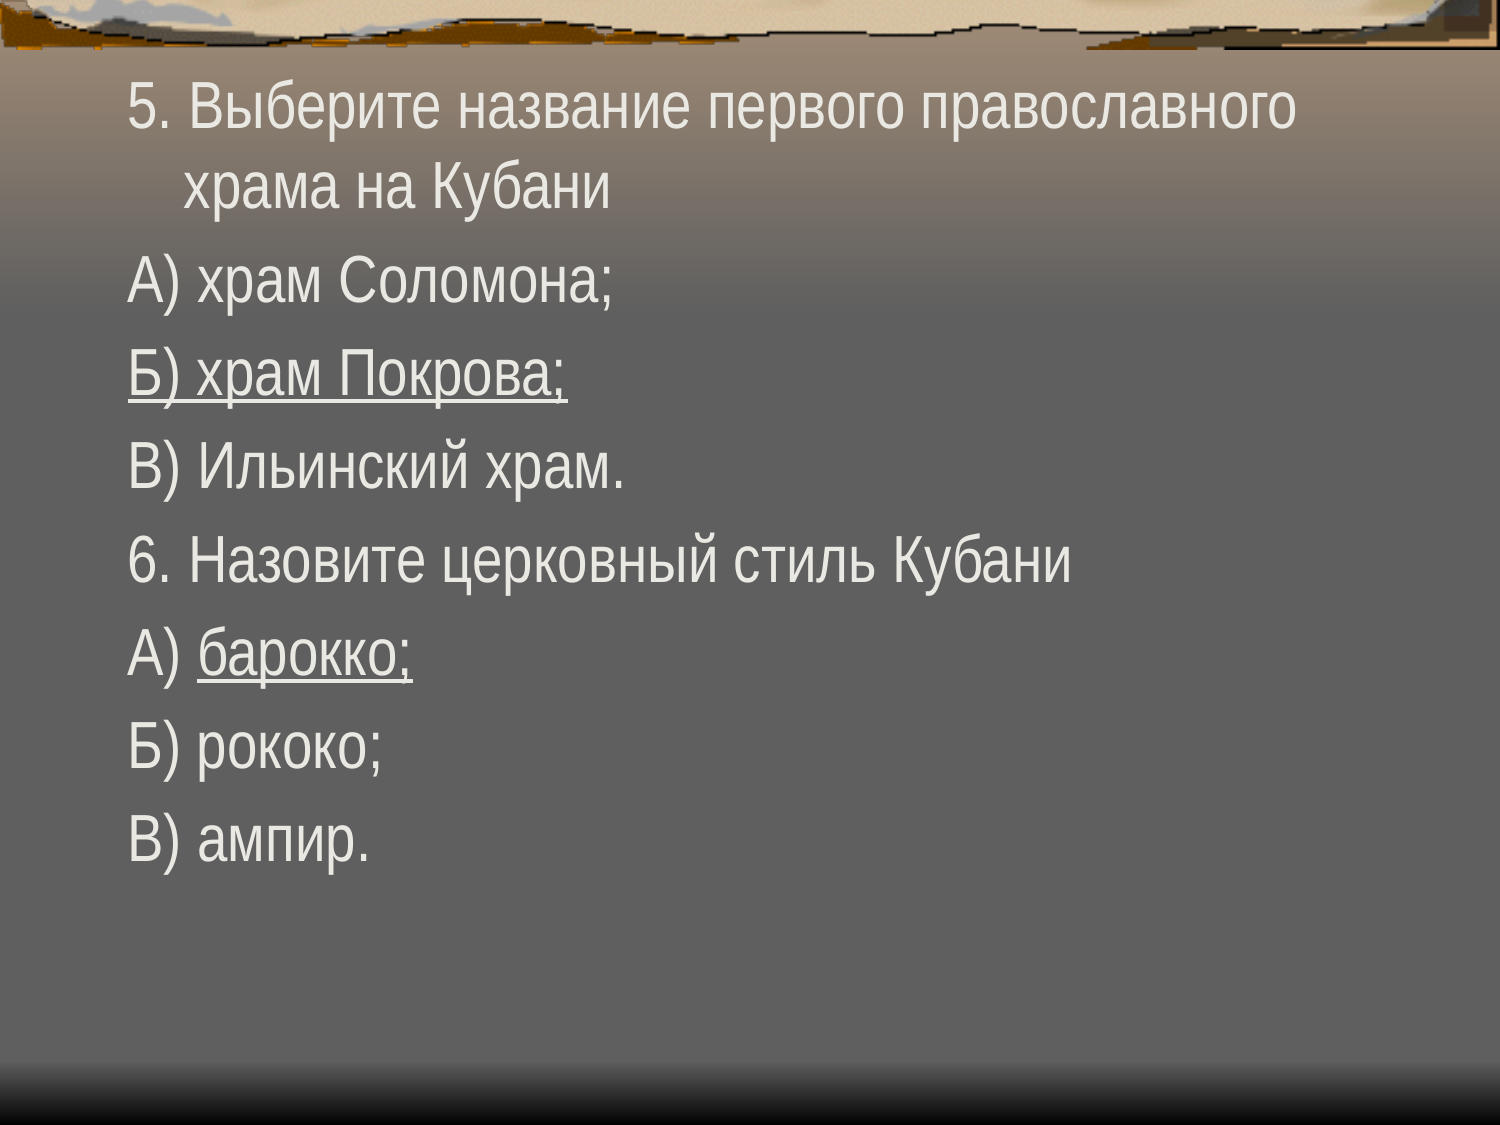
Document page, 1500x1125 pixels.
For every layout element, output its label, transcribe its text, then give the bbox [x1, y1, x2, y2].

list 5. Выберите название первого православного храма на Кубани А) храм Соломона; Б) храм Покрова; В) Ильинский храм. 6. Назовите церковный стиль Кубани А) барокко; Б) рококо; В) ампир. [112, 54, 1388, 1001]
picture [0, 0, 1500, 50]
